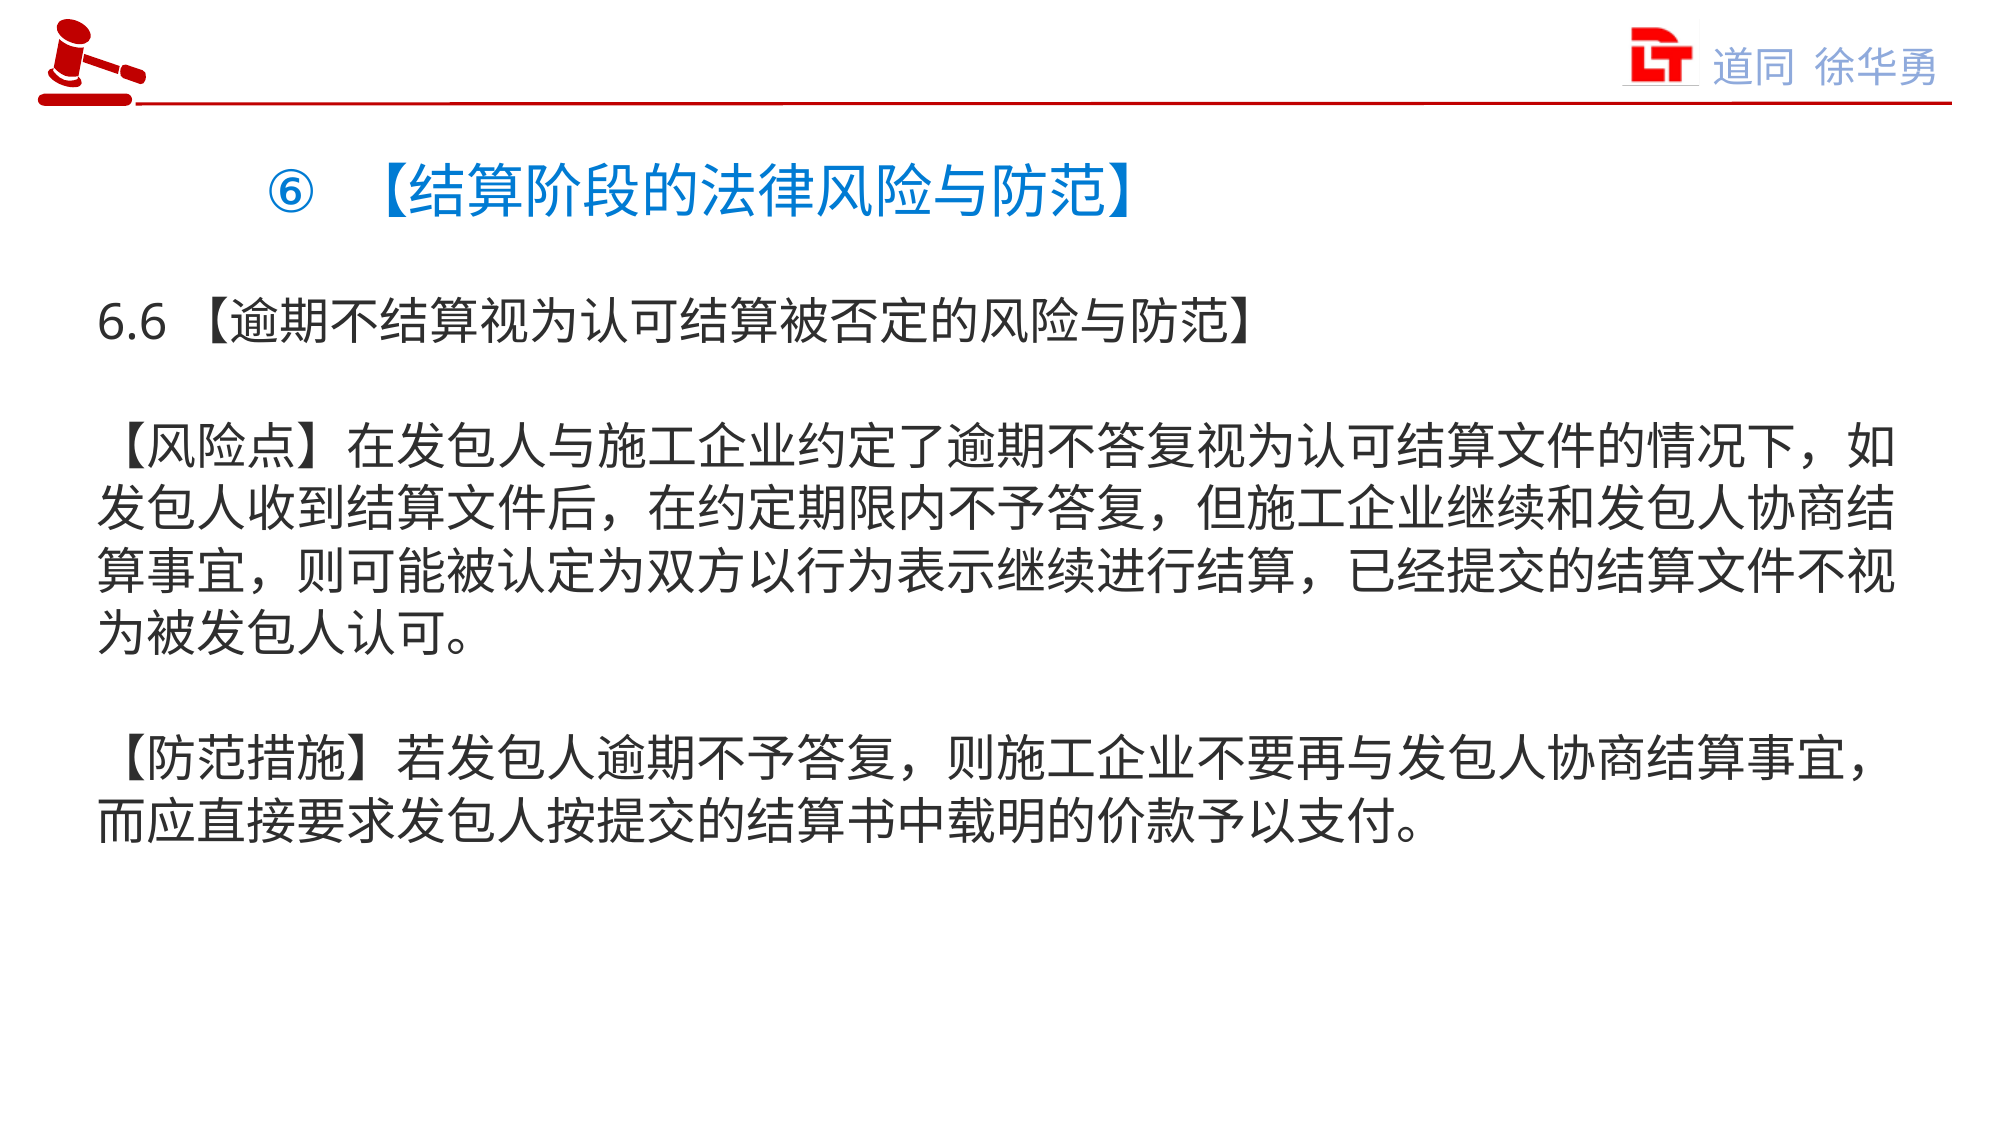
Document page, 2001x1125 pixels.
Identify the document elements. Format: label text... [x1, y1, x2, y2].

picture [1622, 19, 1699, 97]
text_box 【结算阶段的法律风险与防范】 6.6【逾期不结算视为认可结算被否定的风险与防范】 【风险点】在发包人与施工企业约定了逾期不答复视为认可结算文件的情况下，如发包人收到结算文件后，在约定期限内不予答复，但施工企业继续和发包人协商结算事宜，则可能被认定为双方以行为表示继续进行结算，已经提交的结算文件不视为被发包人认可。 【防范措施】若发包人逾期不予答复，则施工企业不要再与发包人协商结算事宜，而应直接要求发包人按提交的结算书中载明的价款予以支付。 [82, 154, 1915, 857]
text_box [37, 17, 1954, 106]
